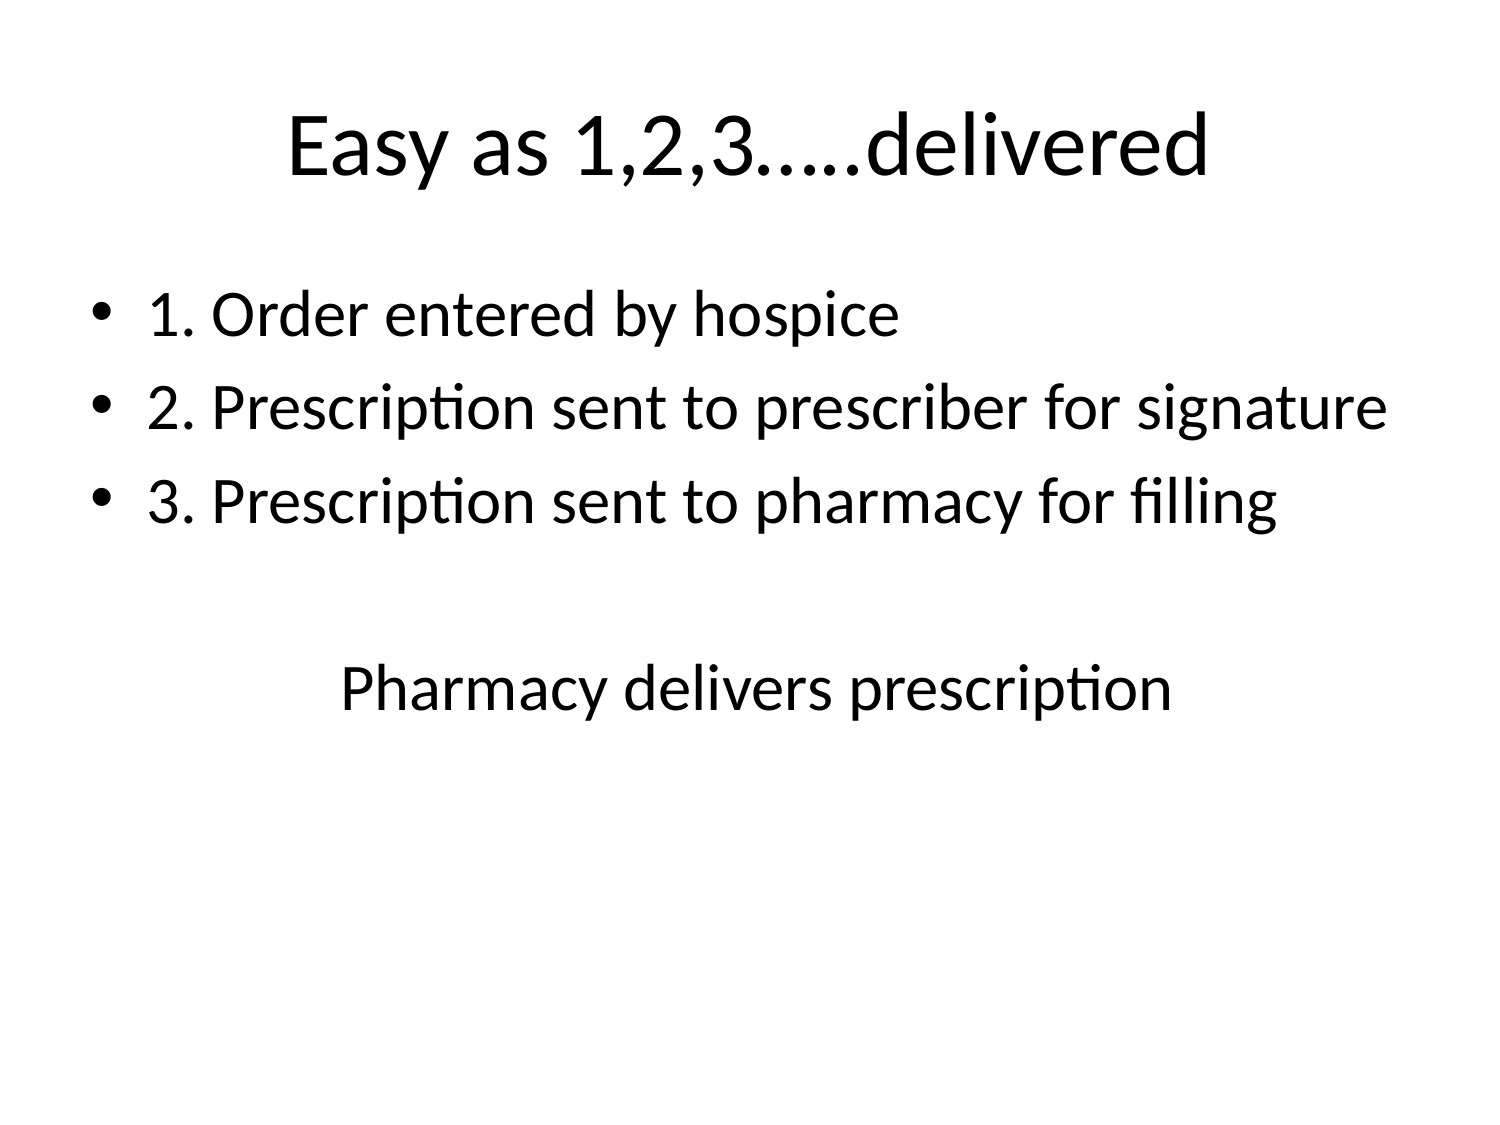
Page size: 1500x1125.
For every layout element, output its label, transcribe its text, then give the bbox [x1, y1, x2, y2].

title Easy as 1,2,3…..delivered [75, 45, 1425, 233]
list 1. Order entered by hospice 2. Prescription sent to prescriber for signature 3. Prescription sent to pharmacy for filling Pharmacy delivers prescription [75, 262, 1425, 1005]
